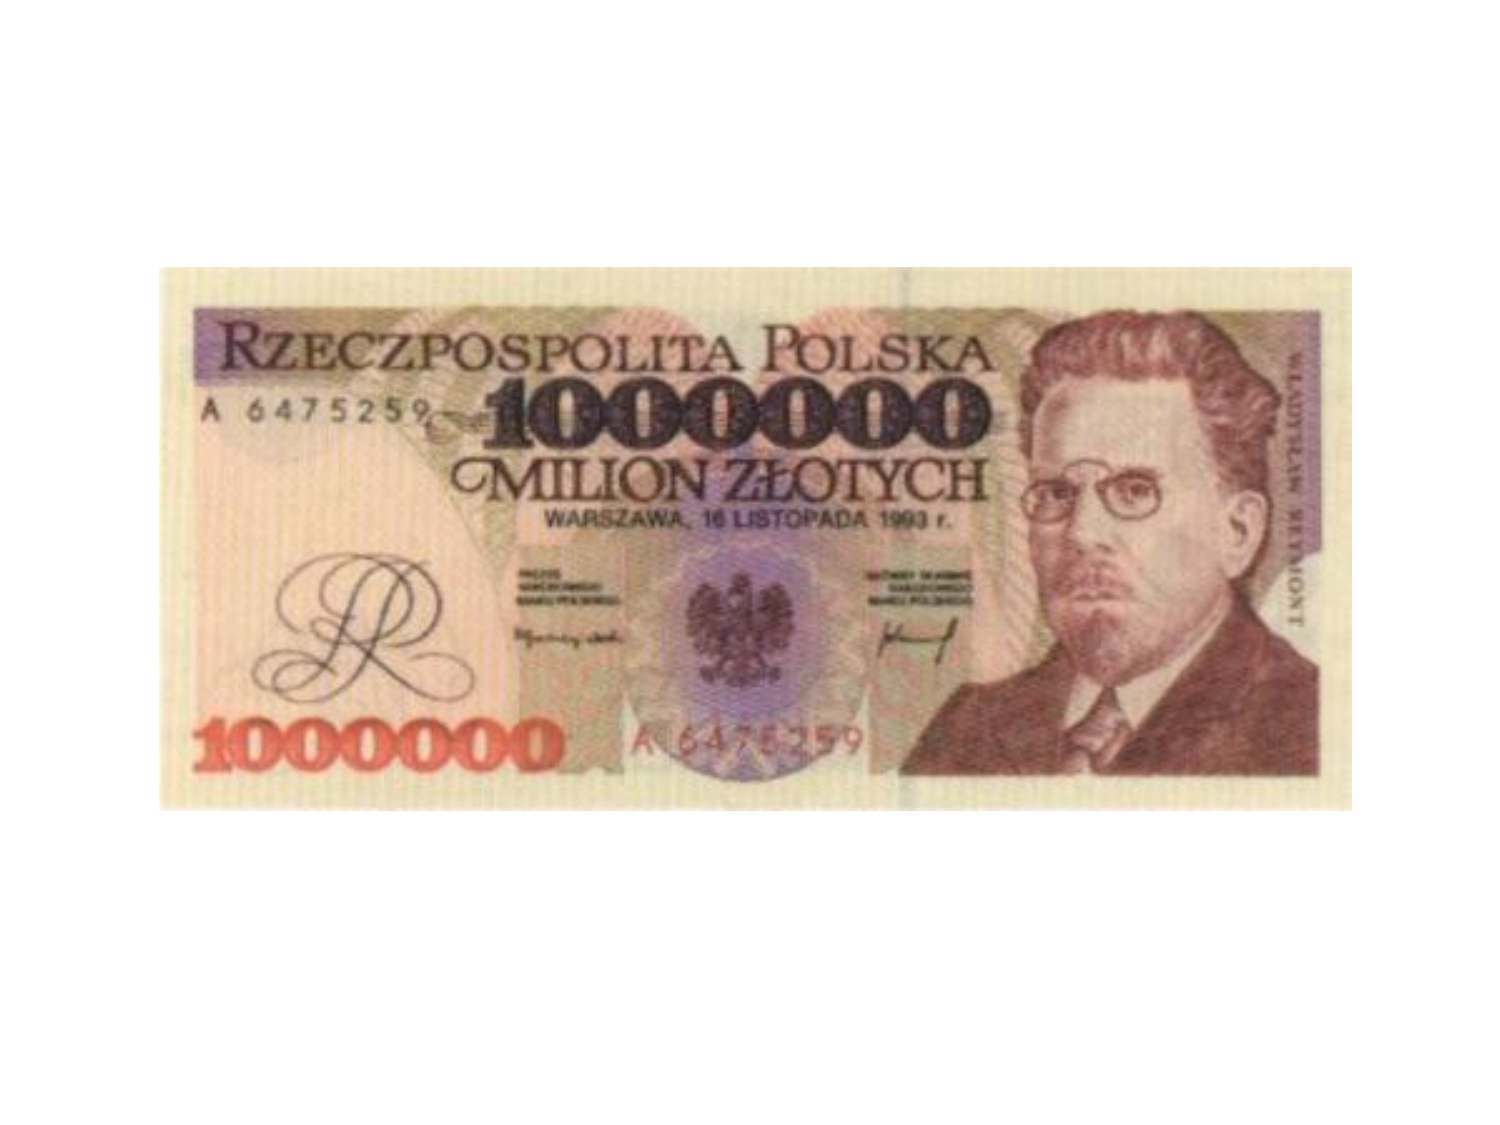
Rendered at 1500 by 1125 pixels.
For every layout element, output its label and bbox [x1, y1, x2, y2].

picture [159, 266, 1352, 811]
